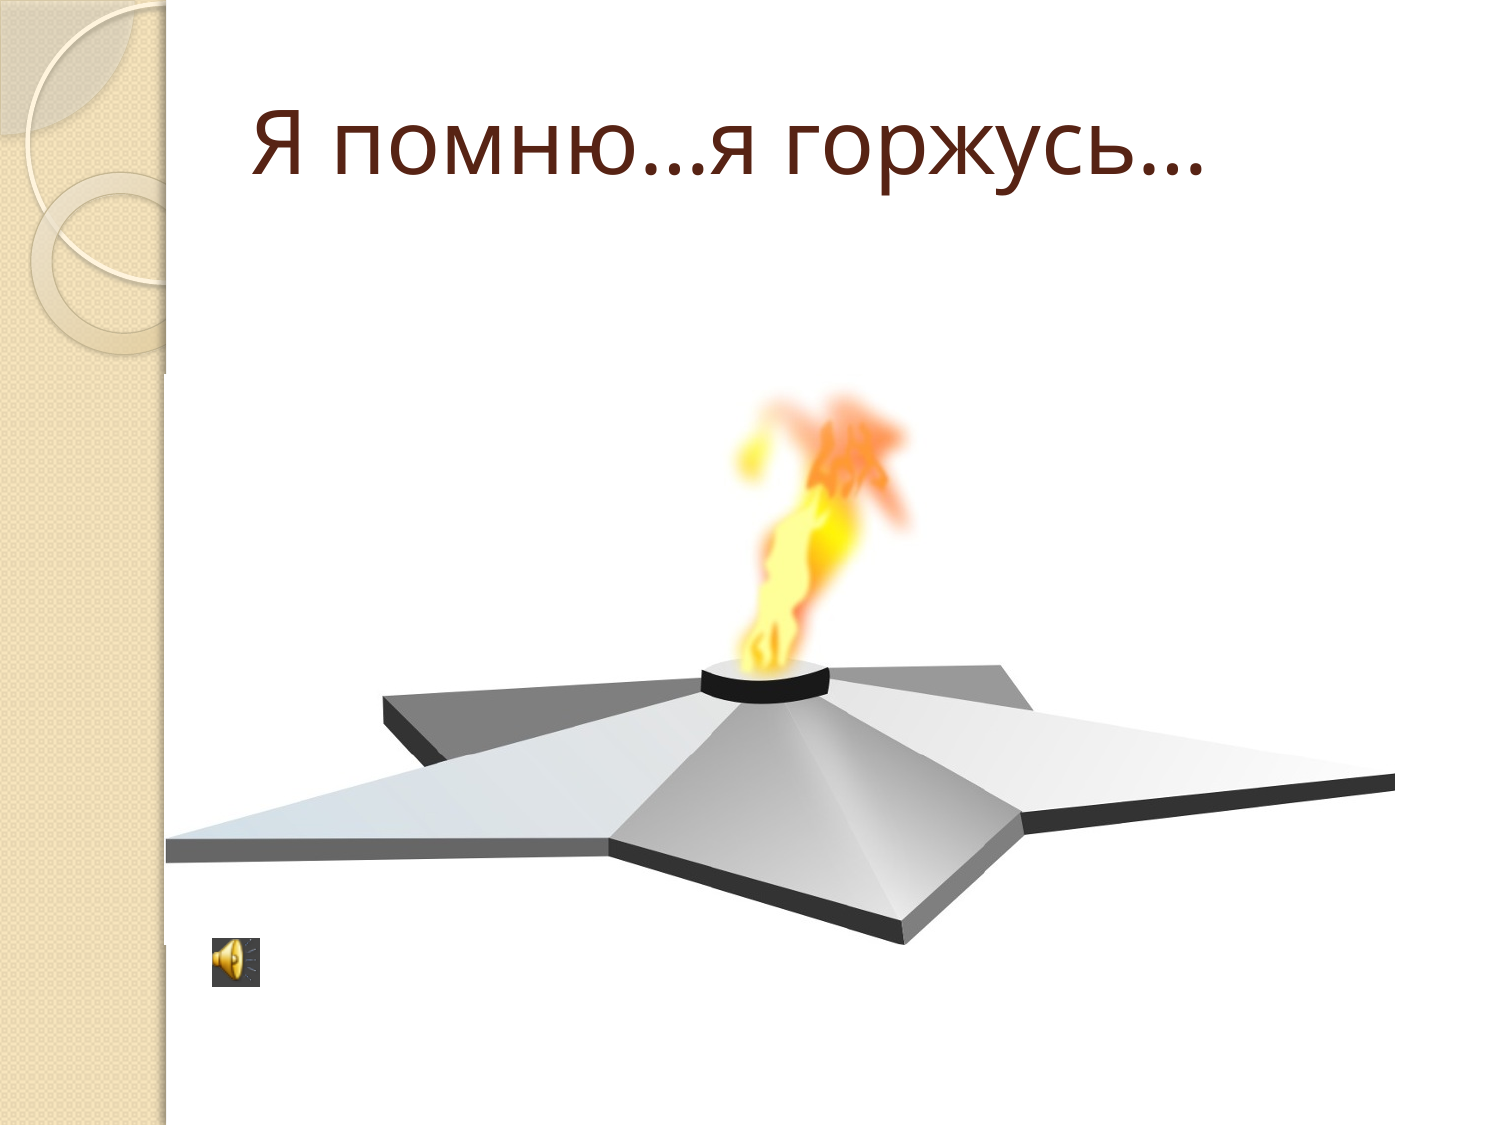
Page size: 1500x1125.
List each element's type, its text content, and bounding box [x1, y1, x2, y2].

title Я помню…я горжусь… [235, 45, 1466, 233]
picture [210, 937, 262, 988]
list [163, 374, 1395, 945]
